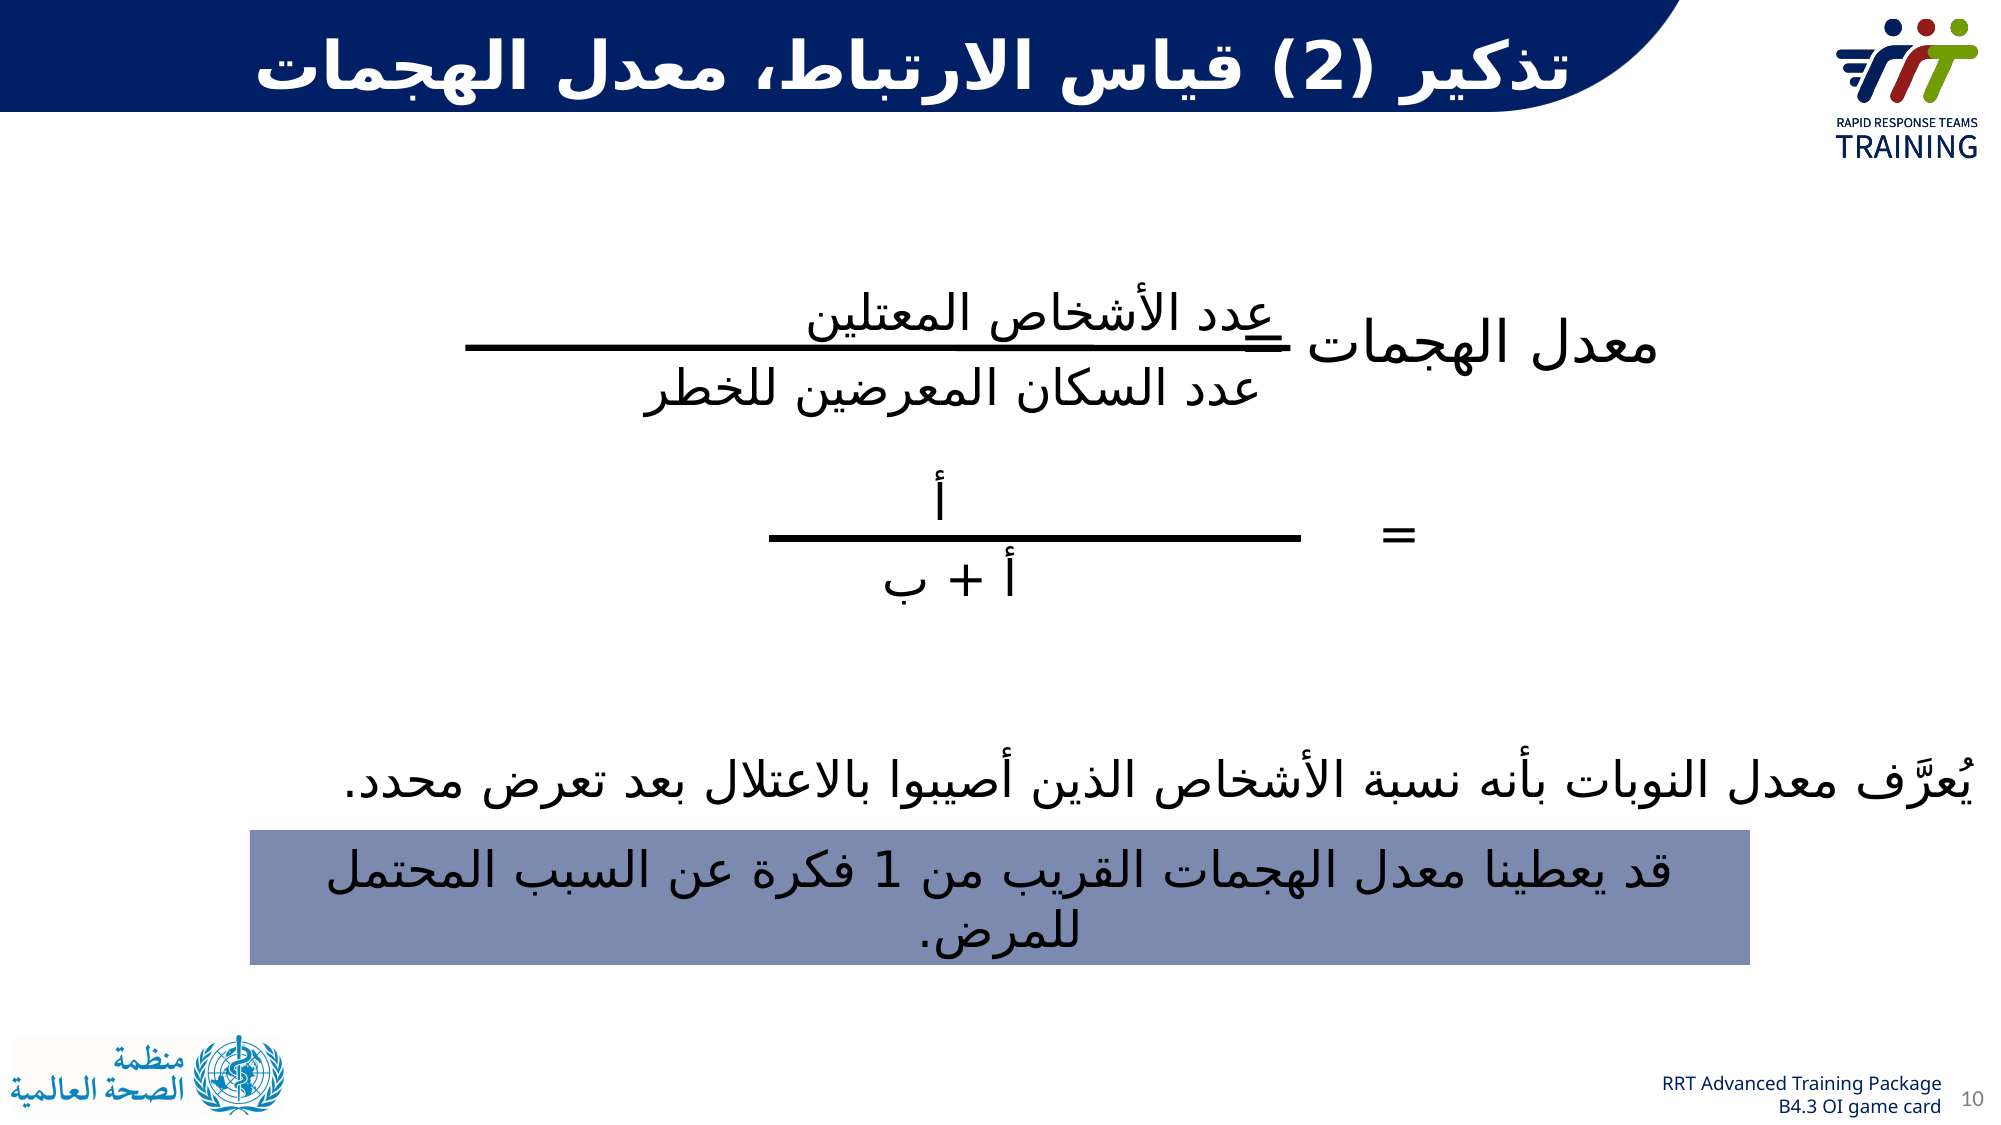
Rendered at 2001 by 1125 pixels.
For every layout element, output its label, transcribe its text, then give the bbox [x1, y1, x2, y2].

picture [0, 0, 1708, 112]
picture [11, 1035, 284, 1115]
text_box أ [823, 463, 1057, 538]
text_box عدد السكان المعرضين للخطر [524, 348, 1271, 424]
text_box قد يعطينا معدل الهجمات القريب من 1 فكرة عن السبب المحتمل للمرض. [249, 830, 1750, 965]
text_box = [1333, 485, 1428, 571]
text_box يُعرَّف معدل النوبات بأنه نسبة الأشخاص الذين أصيبوا بالاعتلال بعد تعرض محدد. [18, 739, 1982, 815]
picture [1835, 19, 1978, 167]
text_box معدل الهجمات = [1271, 287, 1669, 383]
text_box عدد الأشخاص المعتلين [522, 272, 1283, 348]
text_box أ + ب [824, 538, 1075, 614]
text_box تذكير (2) قياس الارتباط، معدل الهجمات [23, 15, 1580, 121]
picture [241, 1050, 247, 1059]
